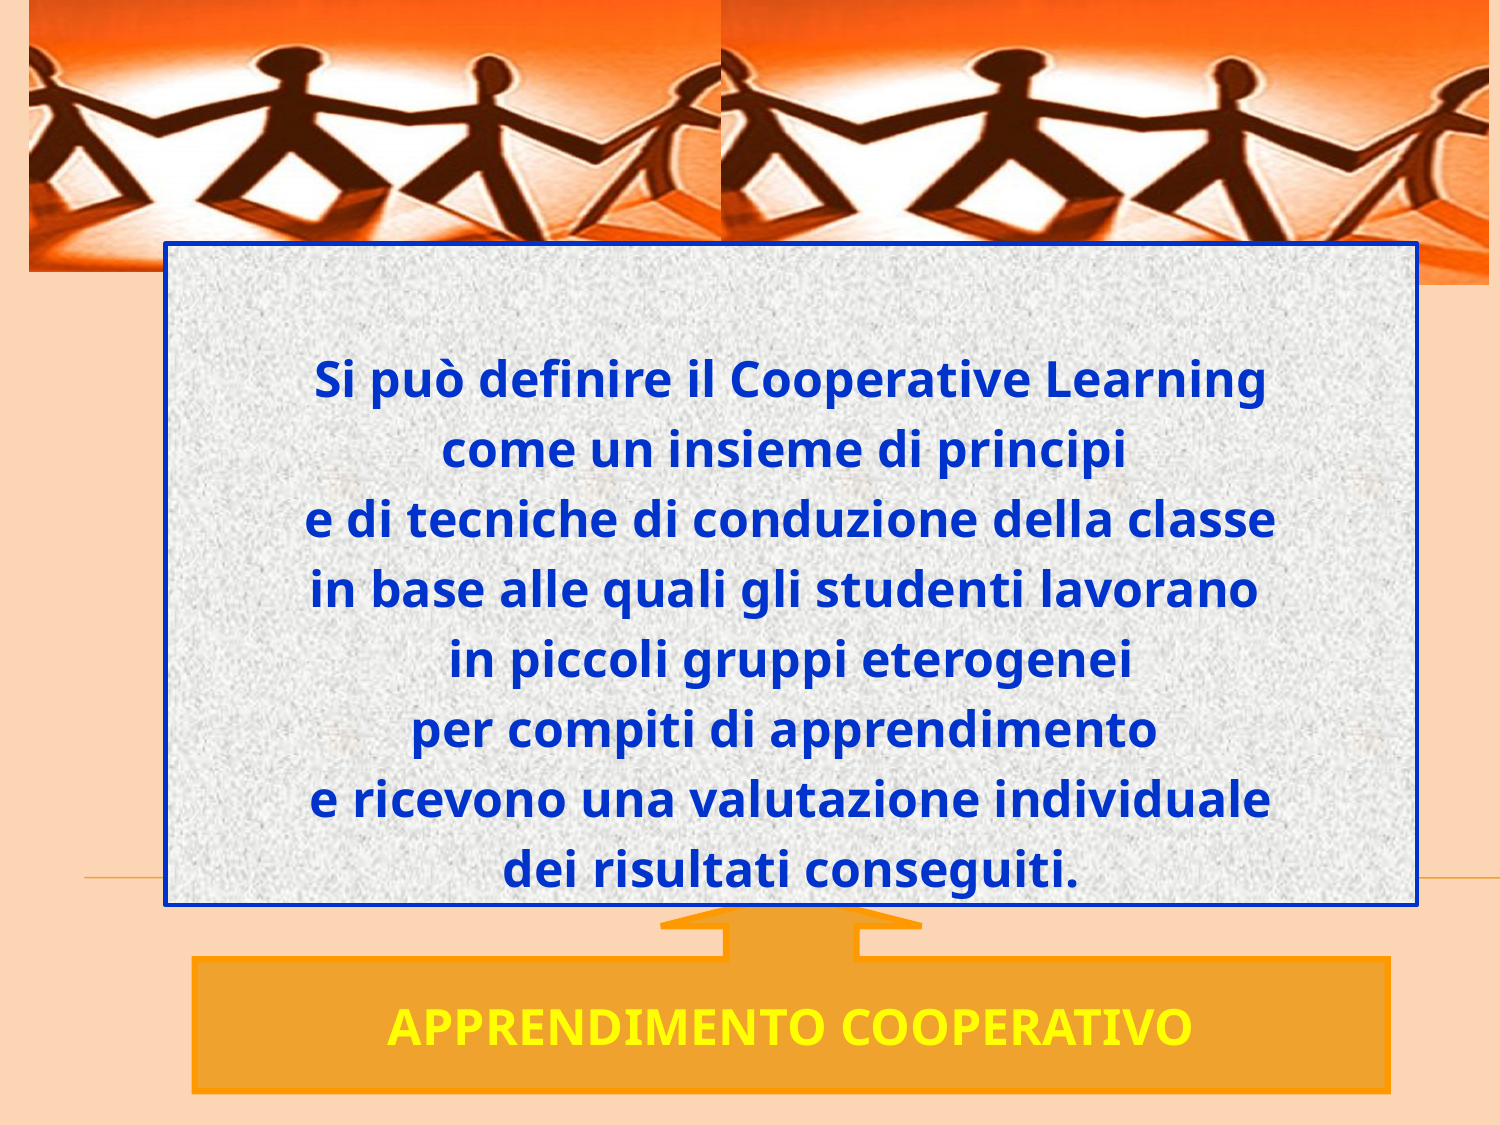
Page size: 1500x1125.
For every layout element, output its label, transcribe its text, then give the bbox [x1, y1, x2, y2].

picture [29, 0, 1489, 286]
subtitle Si può definire il Cooperative Learning come un insieme di principi e di tecniche di conduzione della classe in base alle quali gli studenti lavorano in piccoli gruppi eterogenei per compiti di apprendimento e ricevono una valutazione individuale dei risultati conseguiti. [165, 289, 1417, 905]
text_box APPRENDIMENTO COOPERATIVO [194, 905, 1388, 1092]
